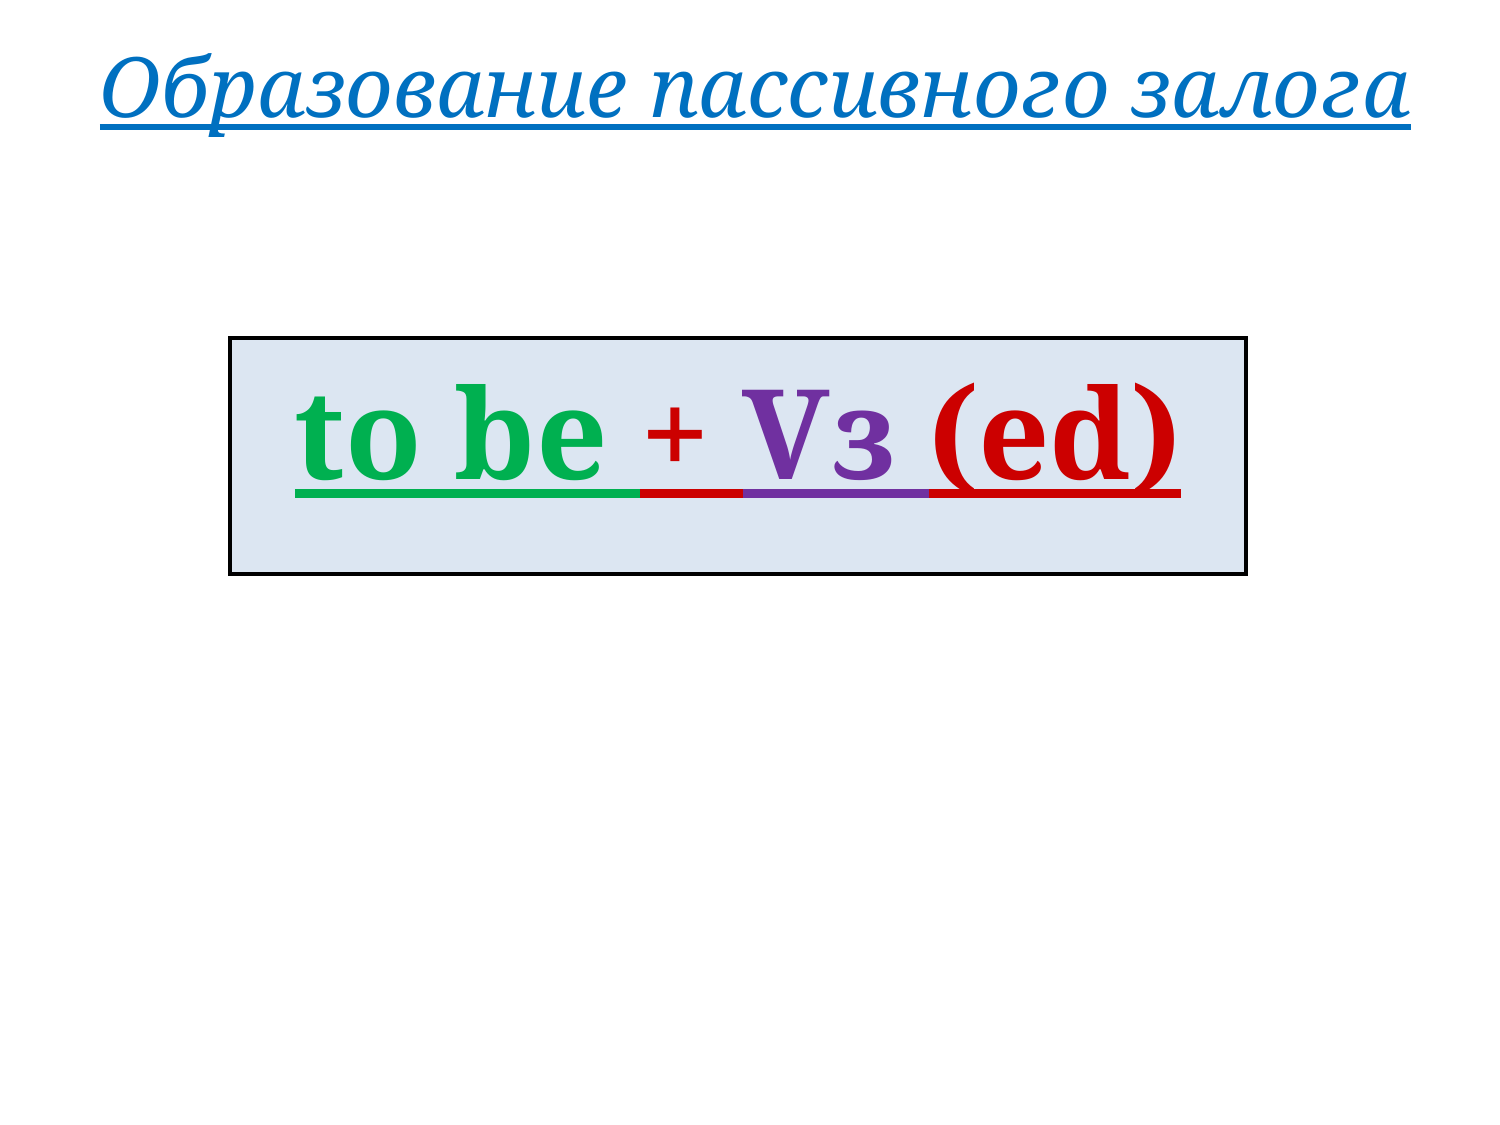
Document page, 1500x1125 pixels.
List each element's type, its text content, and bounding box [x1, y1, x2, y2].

table_header to be + Vз (ed) [232, 340, 1244, 572]
title Образование пассивного залога [64, 20, 1447, 149]
